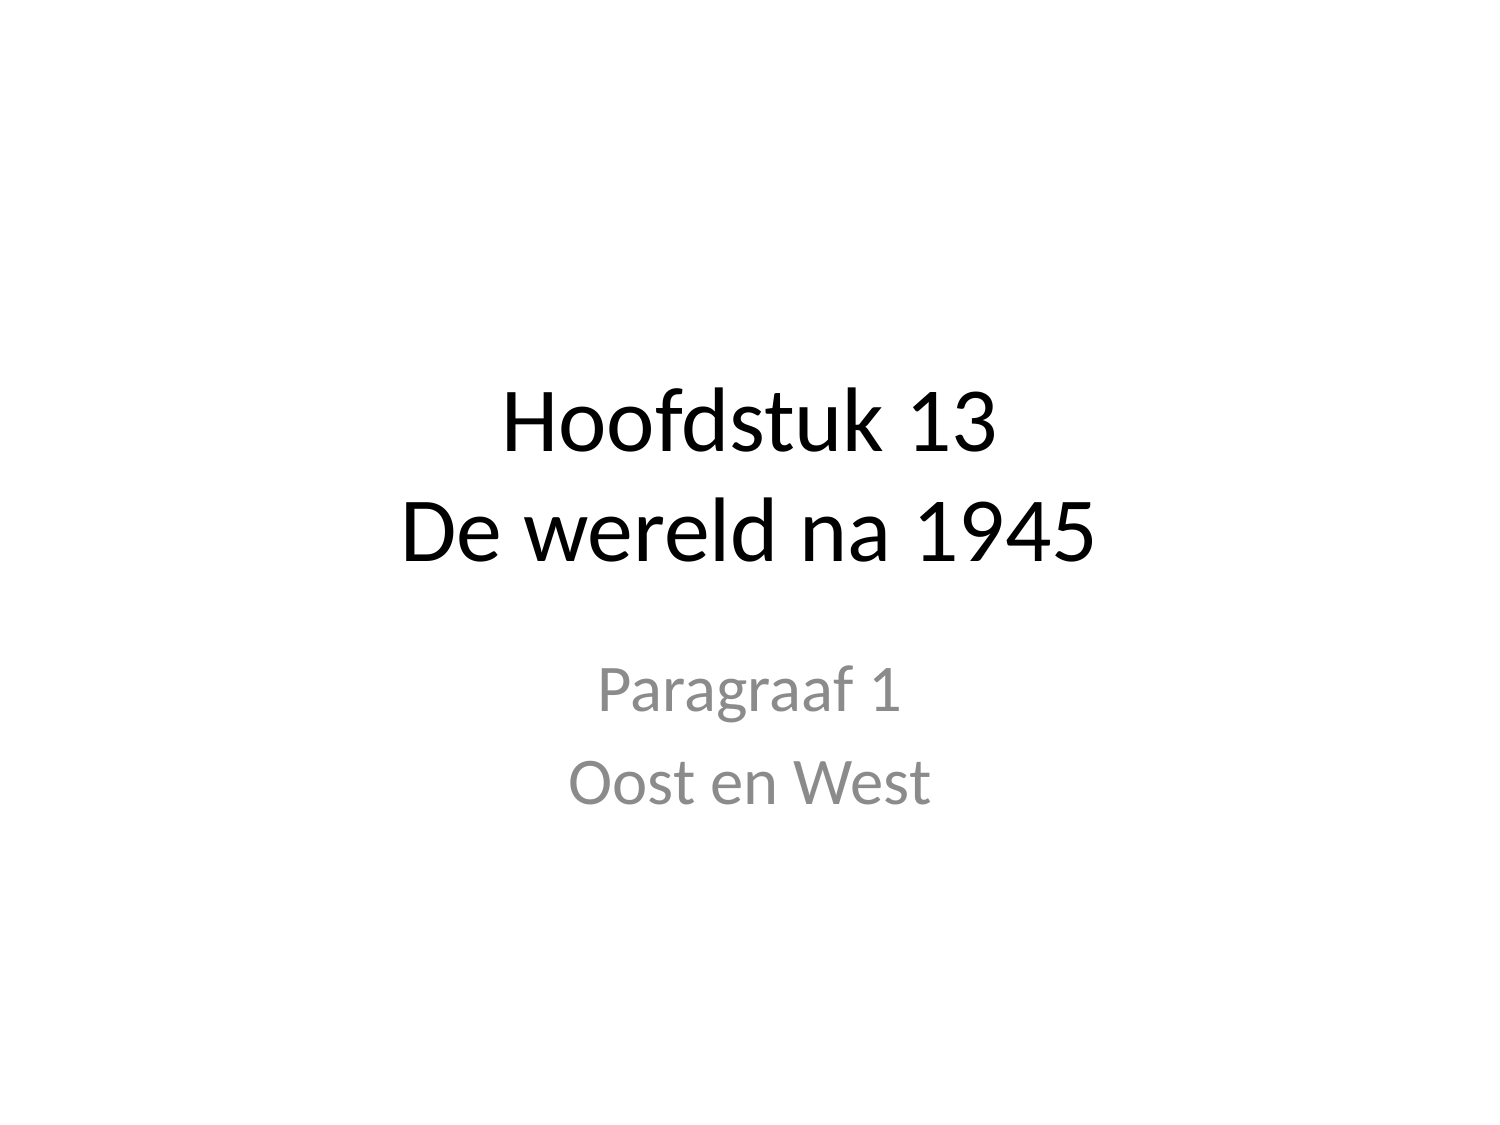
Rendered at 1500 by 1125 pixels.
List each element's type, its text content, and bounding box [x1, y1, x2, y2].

title Hoofdstuk 13 De wereld na 1945 [112, 349, 1388, 591]
subtitle Paragraaf 1 Oost en West [225, 637, 1275, 925]
